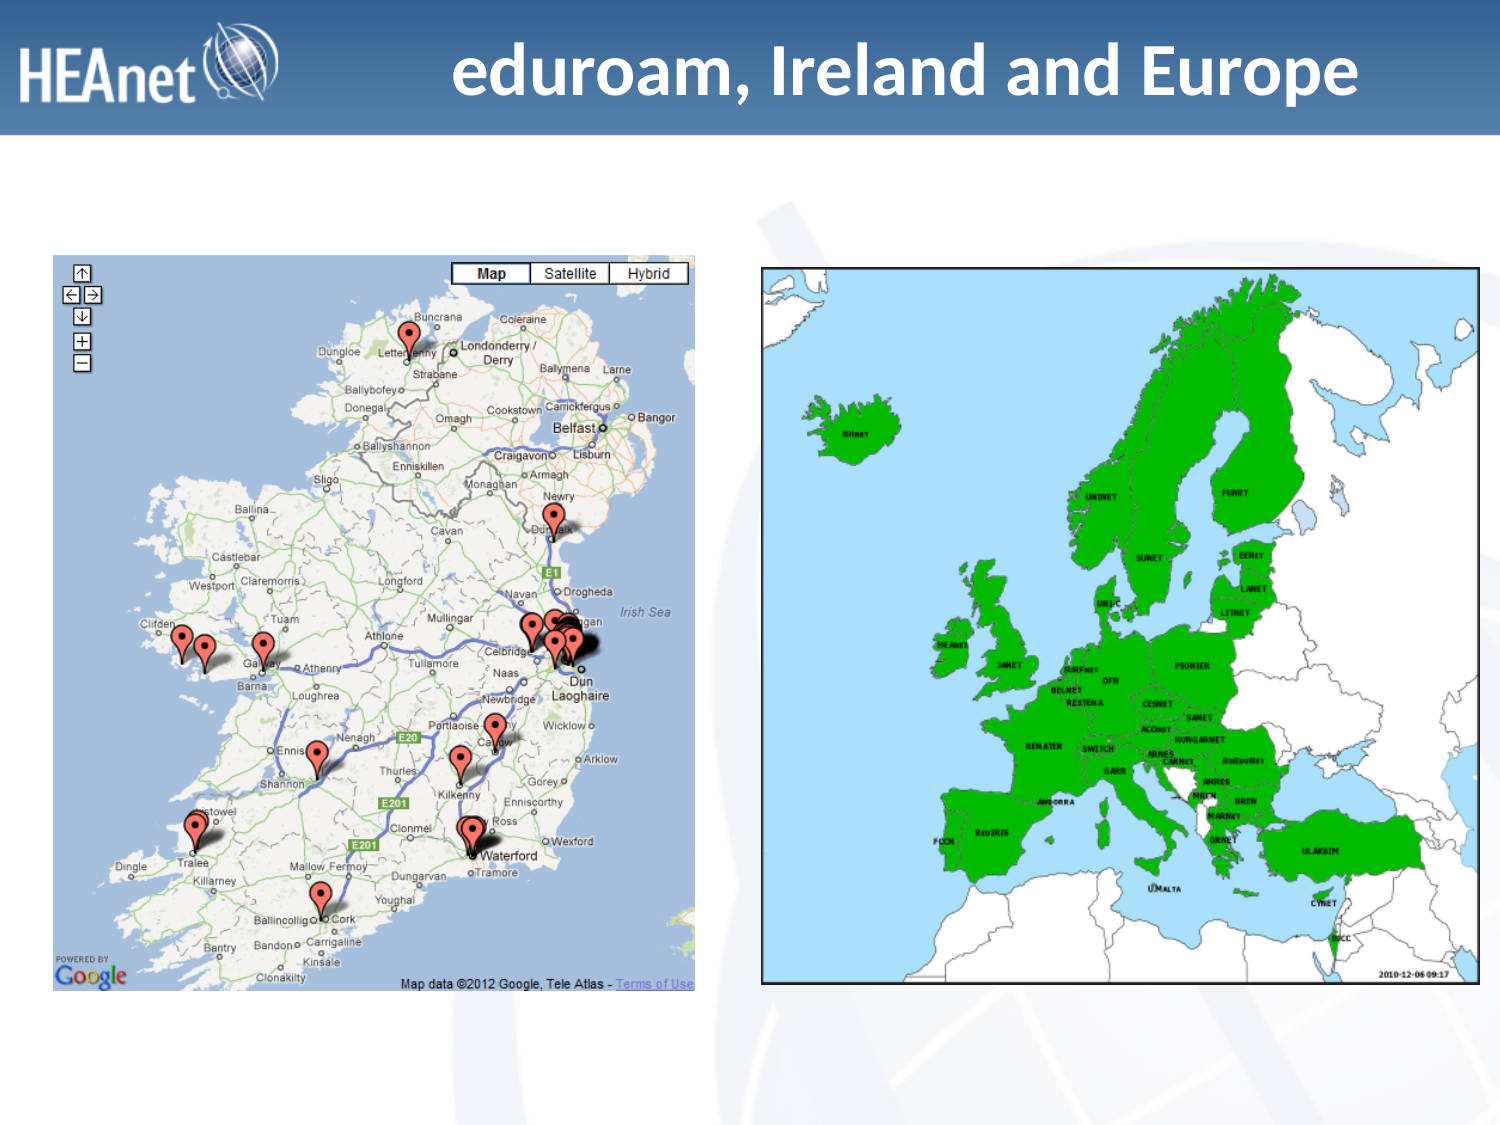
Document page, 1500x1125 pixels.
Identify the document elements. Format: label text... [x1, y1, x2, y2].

text_box eduroam, Ireland and Europe [312, 0, 1500, 160]
picture [0, 0, 1500, 1125]
